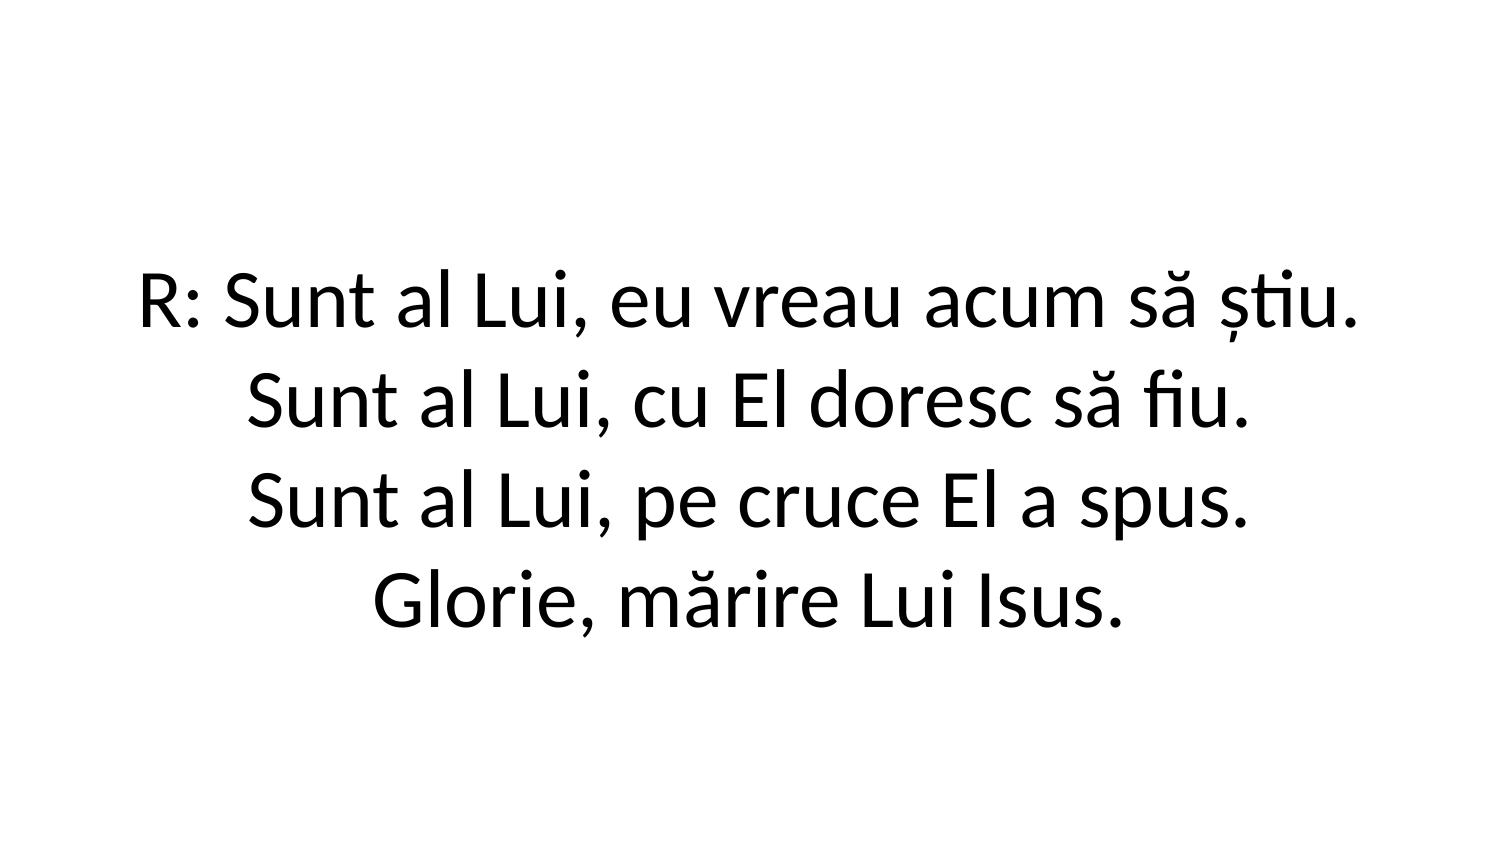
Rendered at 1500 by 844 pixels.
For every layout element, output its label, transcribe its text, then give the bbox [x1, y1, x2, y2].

text_box R: Sunt al Lui, eu vreau acum să știu. Sunt al Lui, cu El doresc să fiu. Sunt al Lui, pe cruce El a spus. Glorie, mărire Lui Isus. [122, 192, 1378, 652]
